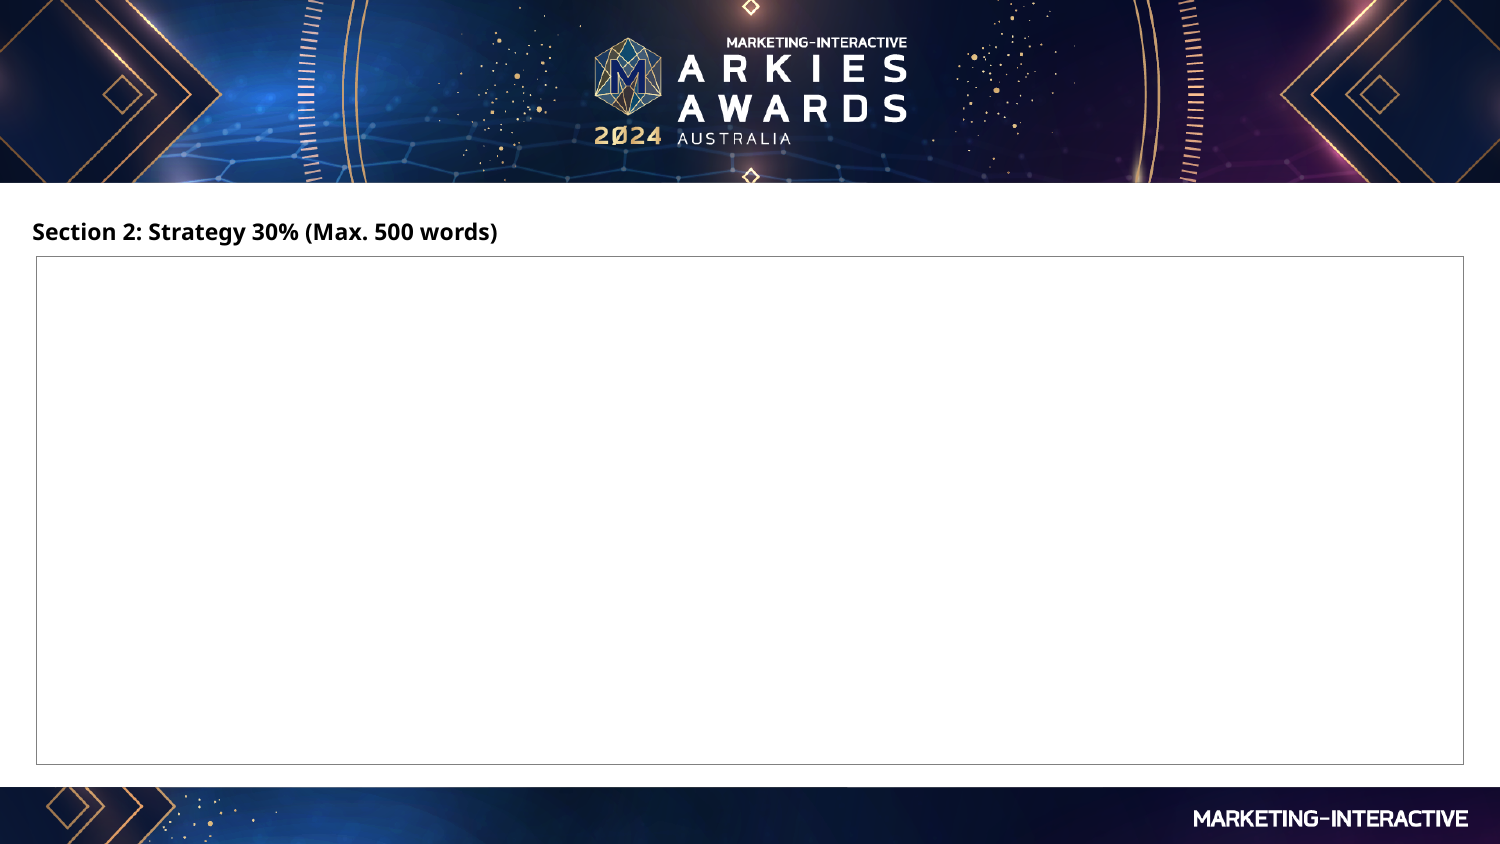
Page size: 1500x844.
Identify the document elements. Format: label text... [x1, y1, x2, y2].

picture [0, 0, 1500, 844]
table_header [37, 257, 1463, 764]
text_box Section 2: Strategy 30% (Max. 500 words) [17, 199, 849, 262]
